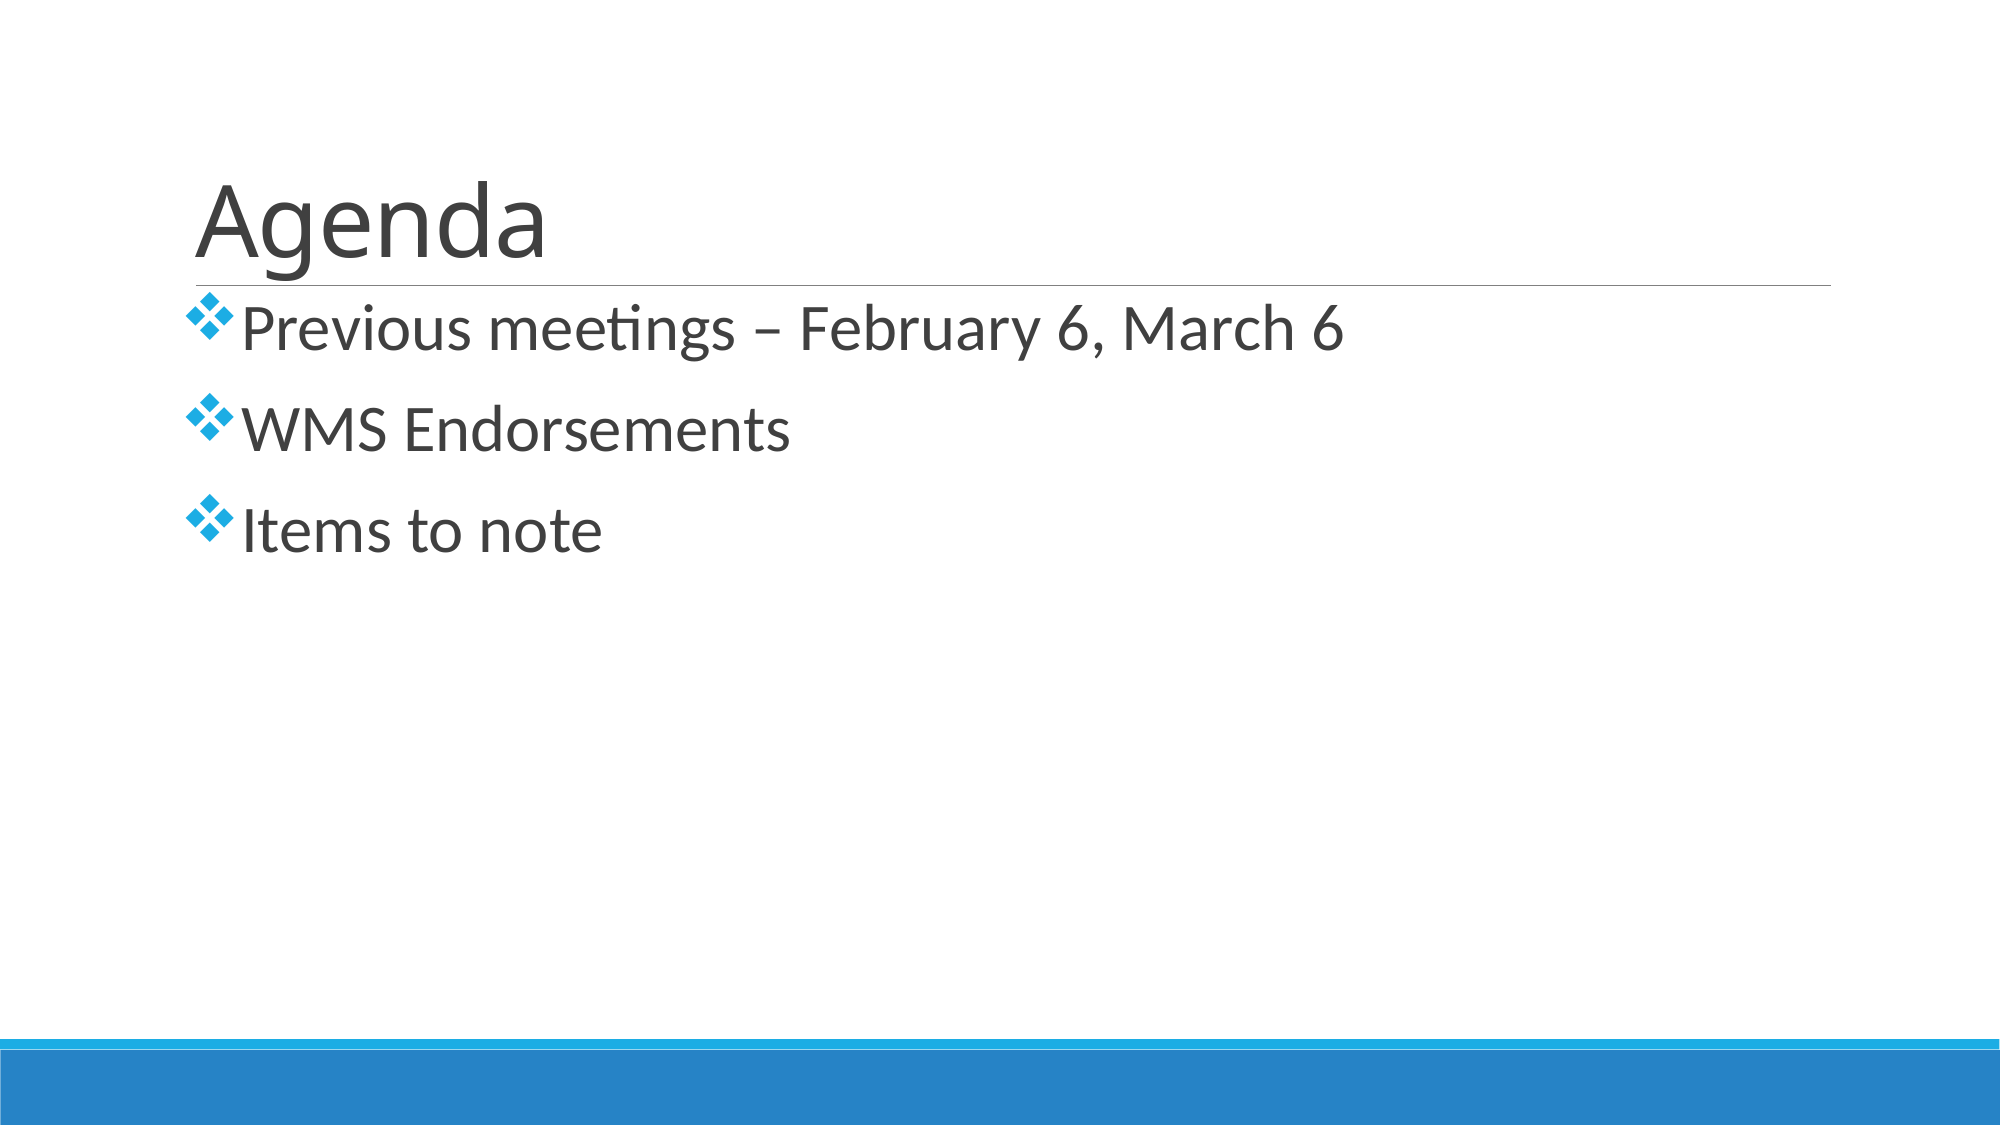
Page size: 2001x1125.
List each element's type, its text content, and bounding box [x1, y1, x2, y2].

title Agenda [180, 47, 1830, 285]
list Previous meetings – February 6, March 6 WMS Endorsements Items to note [180, 285, 1830, 997]
